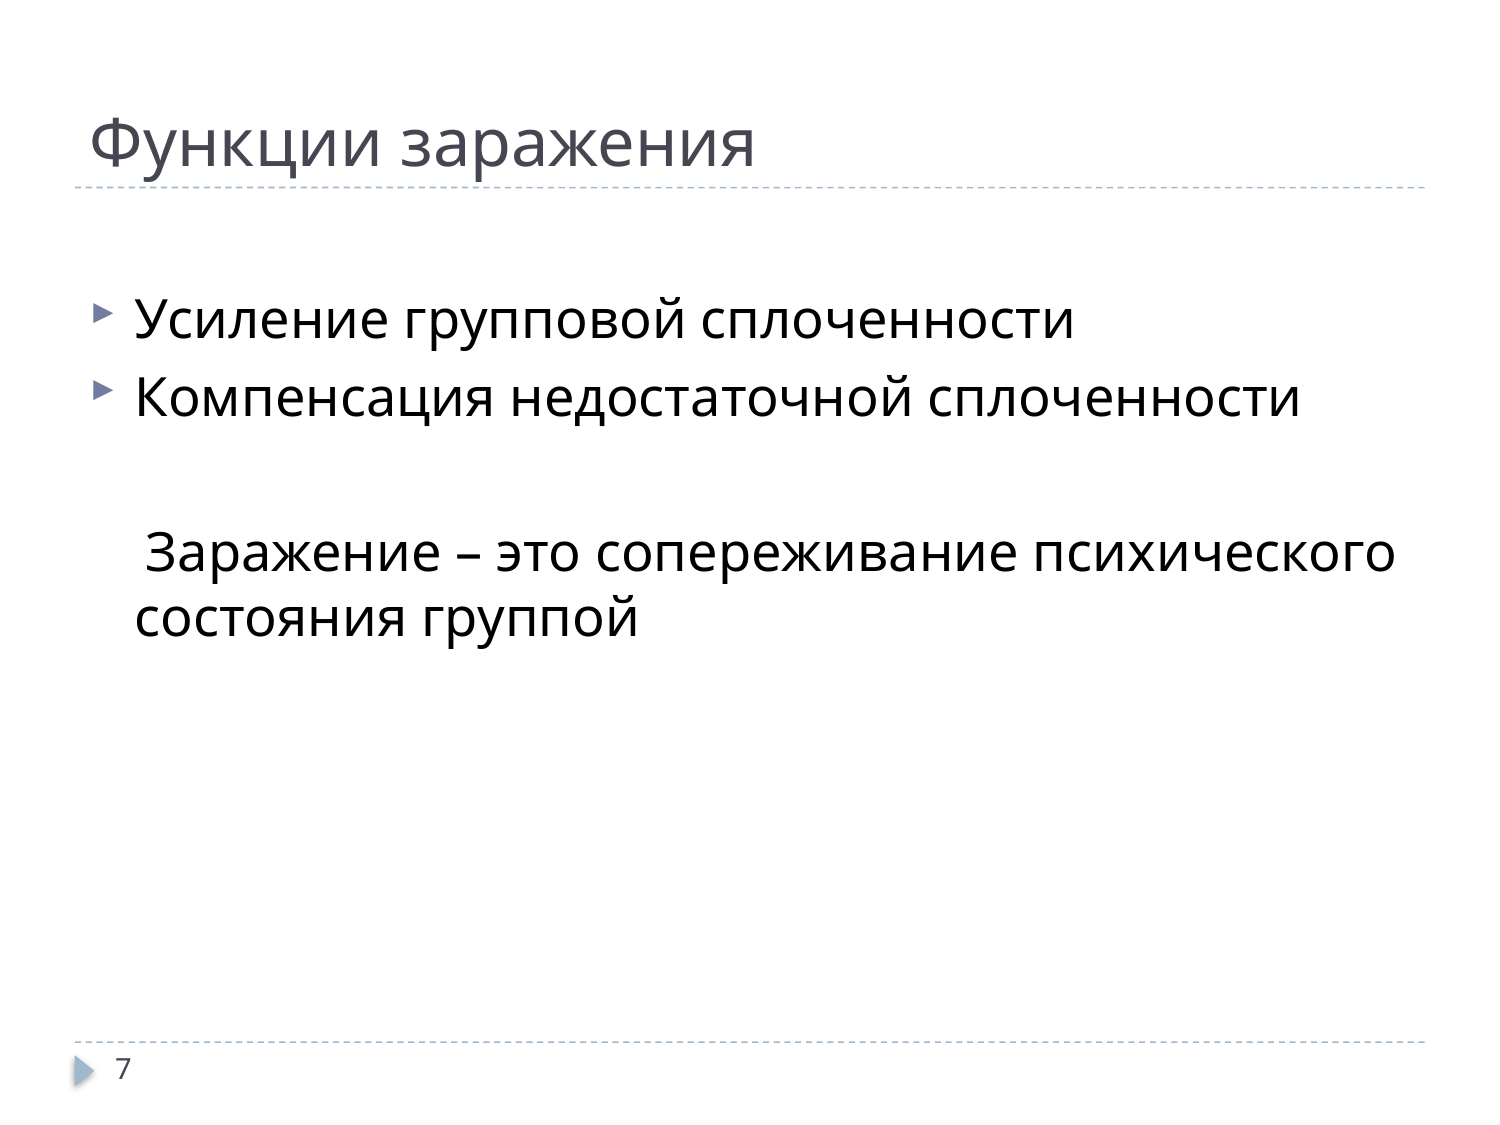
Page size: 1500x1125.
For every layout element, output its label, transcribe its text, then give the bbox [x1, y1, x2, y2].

title Функции заражения [75, 24, 1425, 188]
list Усиление групповой сплоченности Компенсация недостаточной сплоченности Заражение – это сопереживание психического состояния группой [75, 200, 1425, 1010]
slide_number 7 [100, 1042, 426, 1103]
